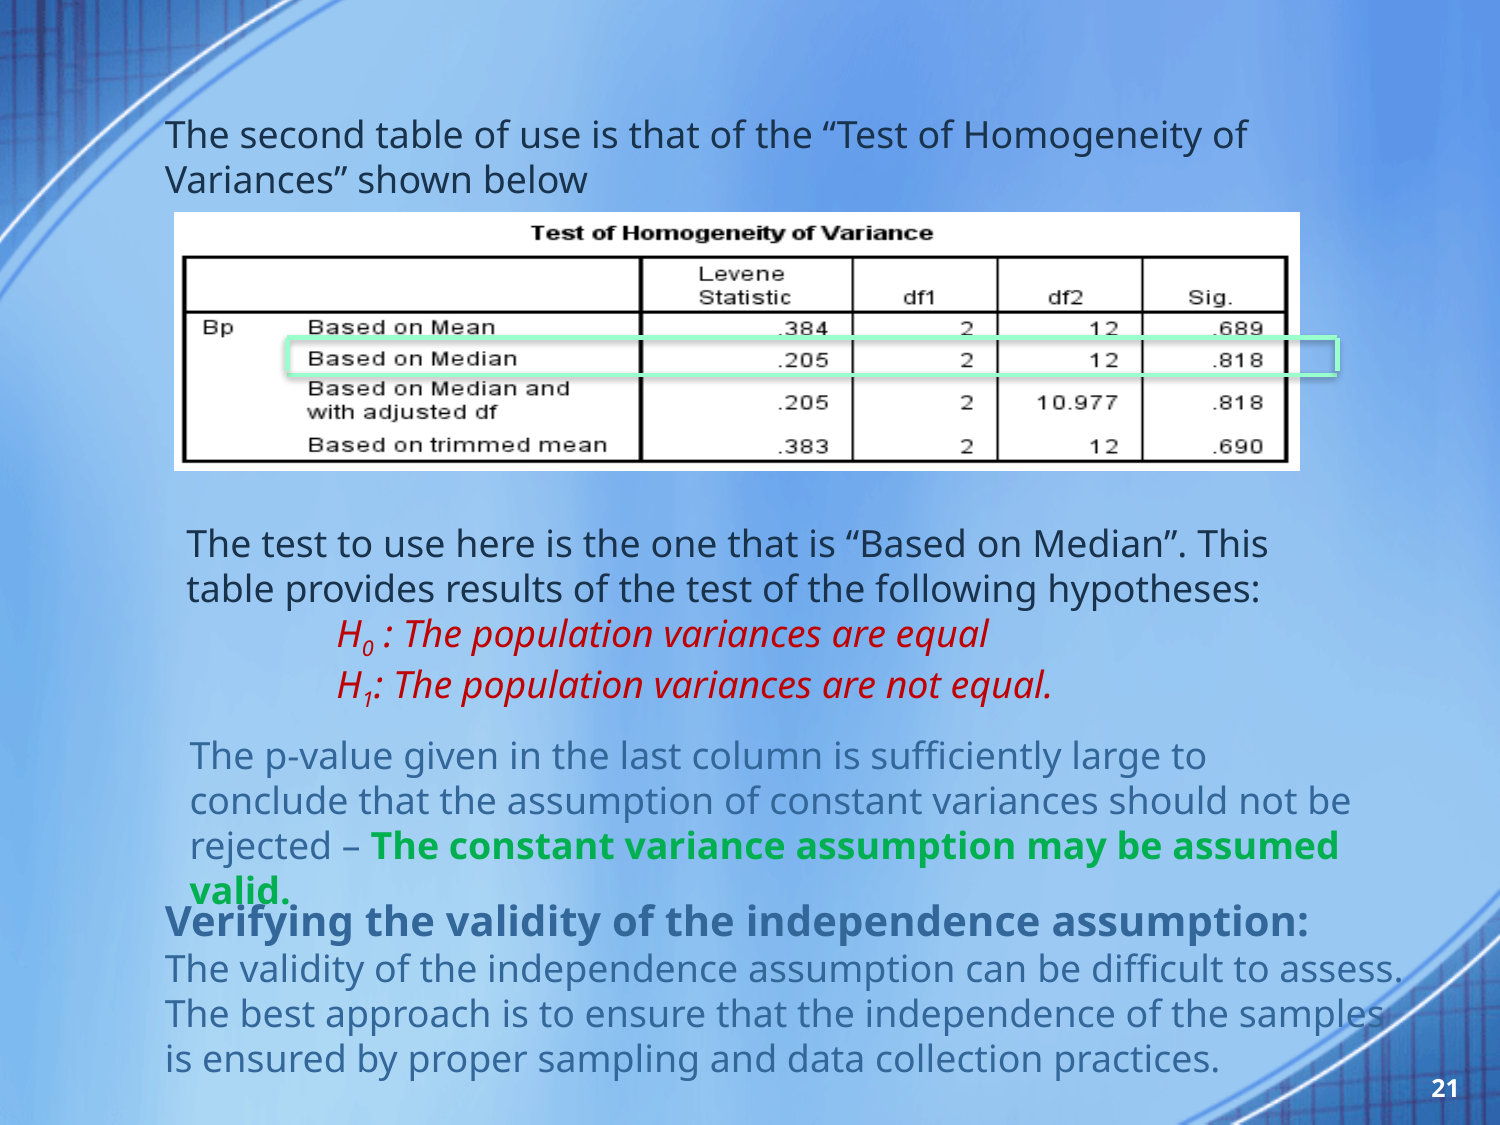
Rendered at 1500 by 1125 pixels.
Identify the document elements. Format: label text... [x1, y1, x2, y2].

text_box The p-value given in the last column is sufficiently large to conclude that the assumption of constant variances should not be rejected – The constant variance assumption may be assumed valid. [174, 724, 1375, 887]
text_box The second table of use is that of the “Test of Homogeneity of Variances” shown below [150, 103, 1400, 208]
picture [0, 0, 1500, 1125]
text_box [174, 212, 1338, 471]
text_box The test to use here is the one that is “Based on Median”. This table provides results of the test of the following hypotheses: H0 : The population variances are equal H1: The population variances are not equal. [171, 512, 1350, 720]
slide_number 21 [1162, 1058, 1476, 1121]
text_box Verifying the validity of the independence assumption: The validity of the independence assumption can be difficult to assess. The best approach is to ensure that the independence of the samples is ensured by proper sampling and data collection practices. [149, 887, 1425, 1088]
